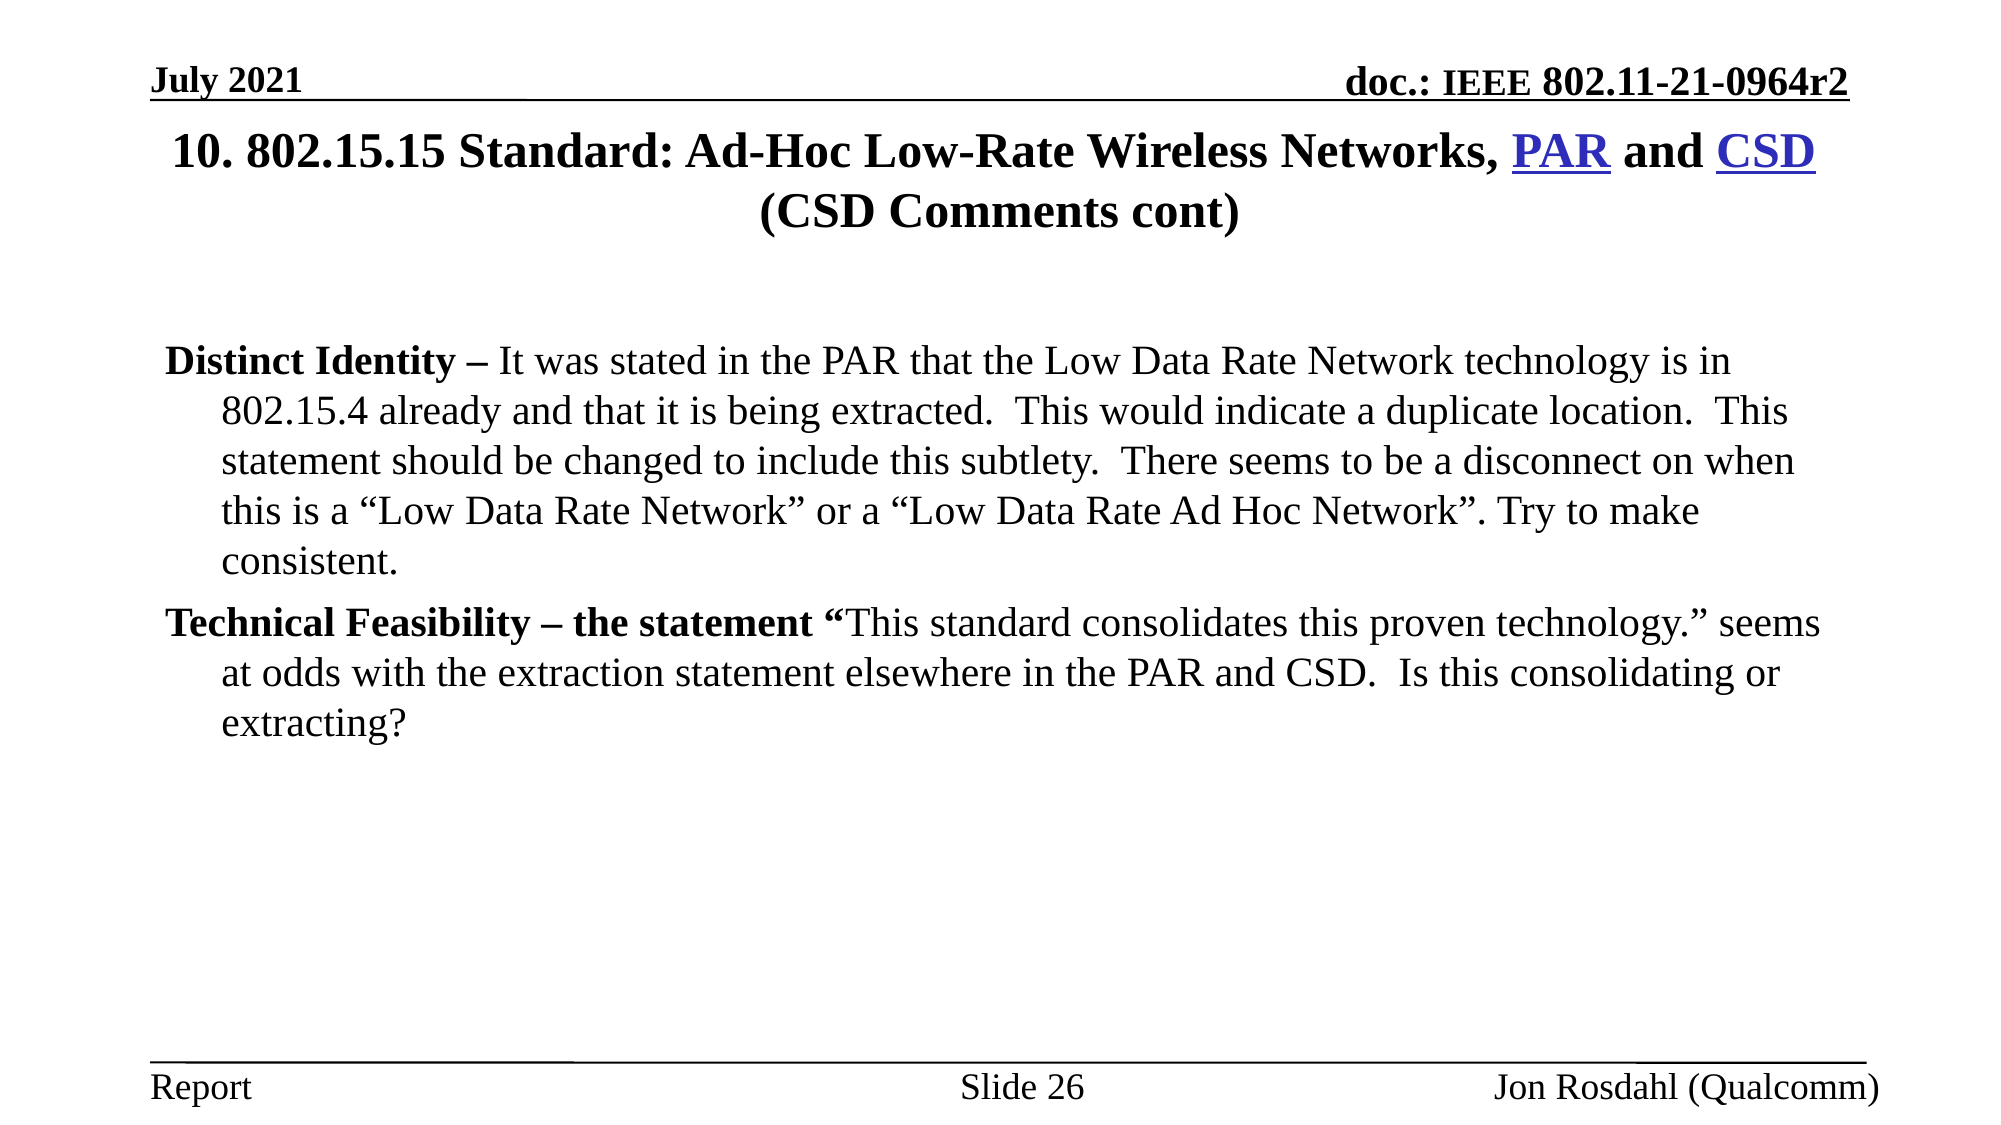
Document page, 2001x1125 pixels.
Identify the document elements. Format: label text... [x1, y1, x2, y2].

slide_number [149, 49, 431, 100]
slide_number Slide 26 [950, 1061, 1095, 1125]
footer Jon Rosdahl (Qualcomm) [1436, 1061, 1881, 1108]
title 10. 802.15.15 Standard: Ad-Hoc Low-Rate Wireless Networks, PAR and CSD (CSD Comments cont) [149, 112, 1850, 244]
list Distinct Identity – It was stated in the PAR that the Low Data Rate Network technology is in 802.15.4 already and that it is being extracted. This would indicate a duplicate location. This statement should be changed to include this subtlety. There seems to be a disconnect on when this is a “Low Data Rate Network” or a “Low Data Rate Ad Hoc Network”. Try to make consistent. Technical Feasibility – the statement “This standard consolidates this proven technology.” seems at odds with the extraction statement elsewhere in the PAR and CSD. Is this consolidating or extracting? [149, 324, 1850, 1000]
